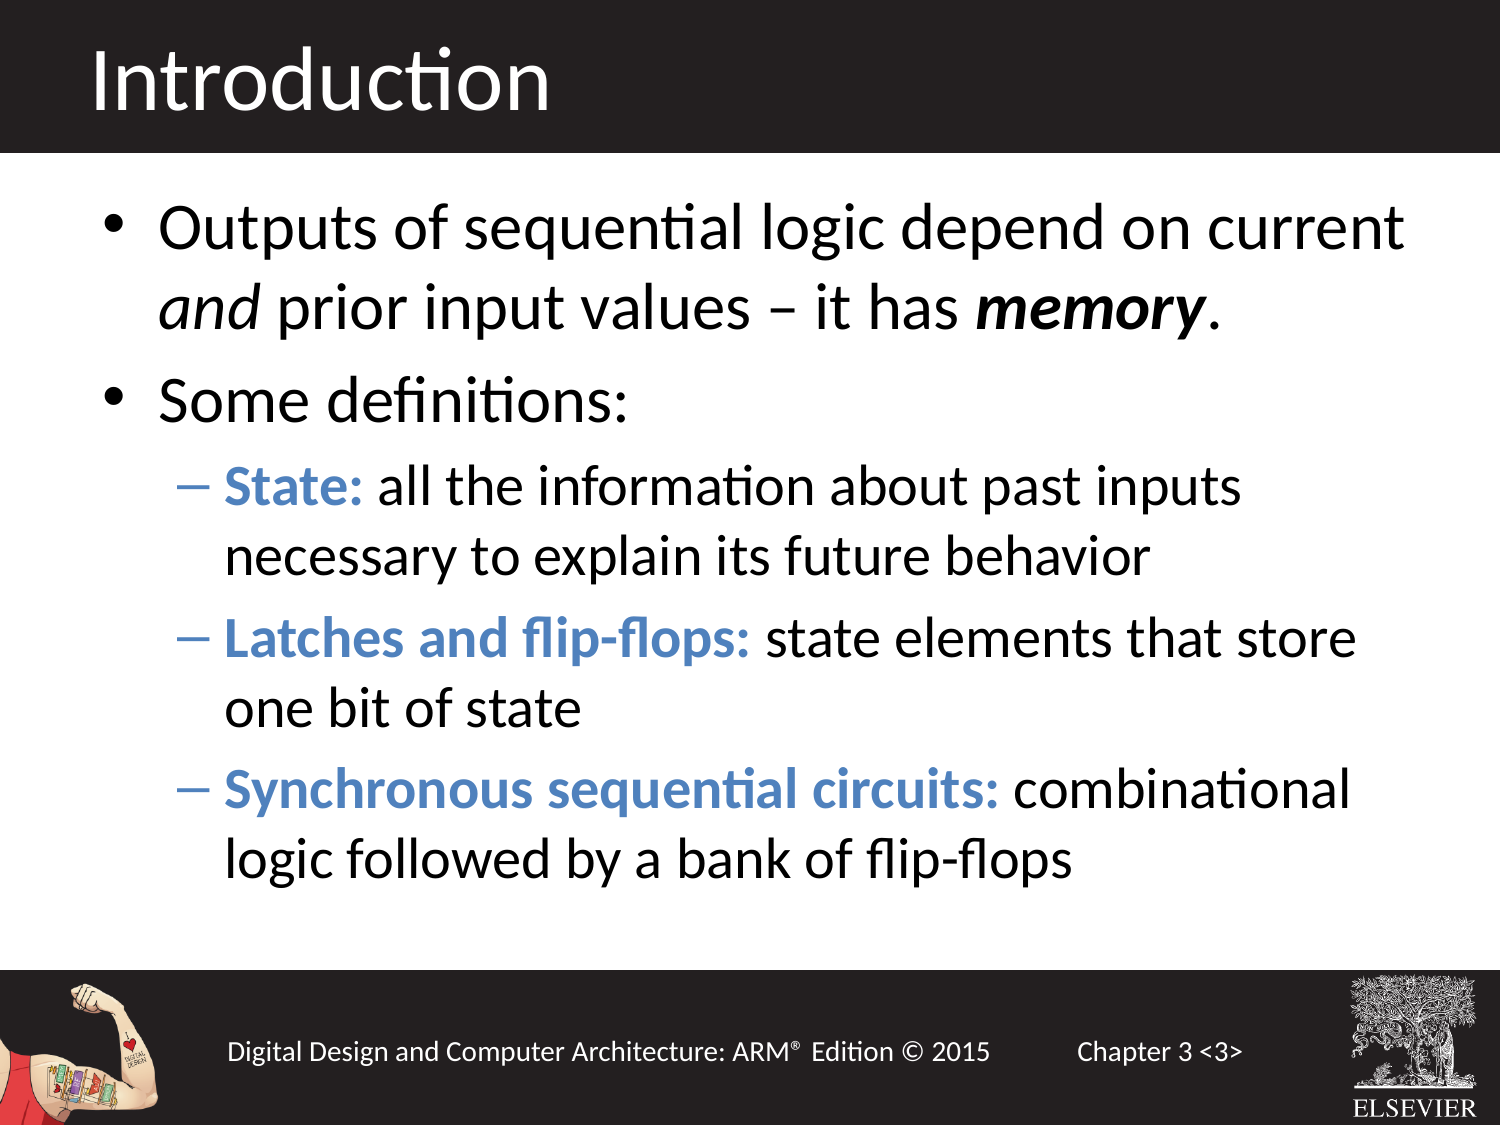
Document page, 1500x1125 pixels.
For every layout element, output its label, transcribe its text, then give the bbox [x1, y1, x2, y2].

picture [1350, 974, 1477, 1117]
text_box Introduction [75, 11, 1375, 136]
list Outputs of sequential logic depend on current and prior input values – it has memory. Some definitions: State: all the information about past inputs necessary to explain its future behavior Latches and flip-flops: state elements that store one bit of state Synchronous sequential circuits: combinational logic followed by a bank of flip-flops [87, 174, 1438, 918]
picture [0, 979, 163, 1125]
